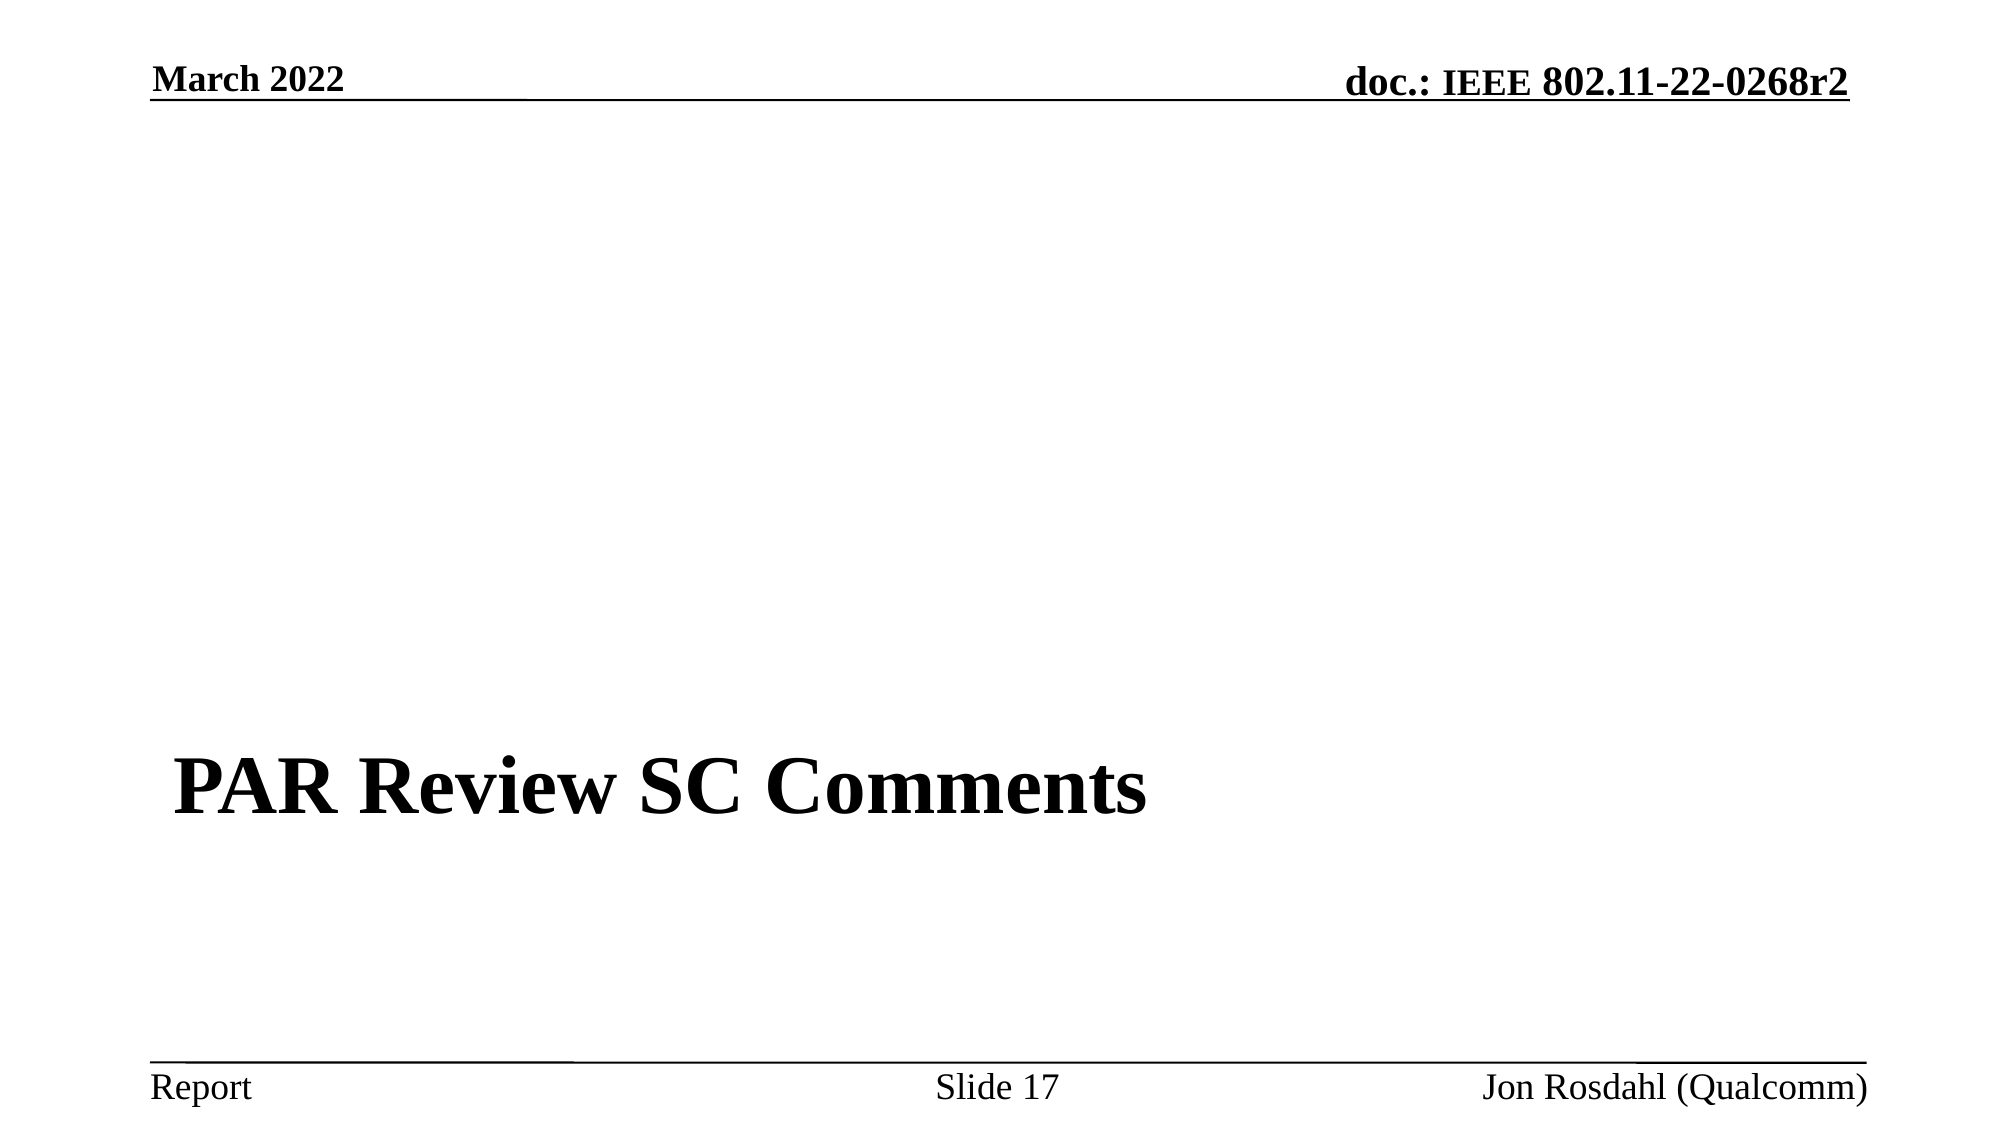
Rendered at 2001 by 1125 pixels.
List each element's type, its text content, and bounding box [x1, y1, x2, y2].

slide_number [152, 49, 434, 100]
footer Jon Rosdahl (Qualcomm) [1424, 1061, 1869, 1108]
slide_number Slide 17 [928, 1061, 1067, 1123]
title Par Review SC Comments [157, 722, 1859, 947]
